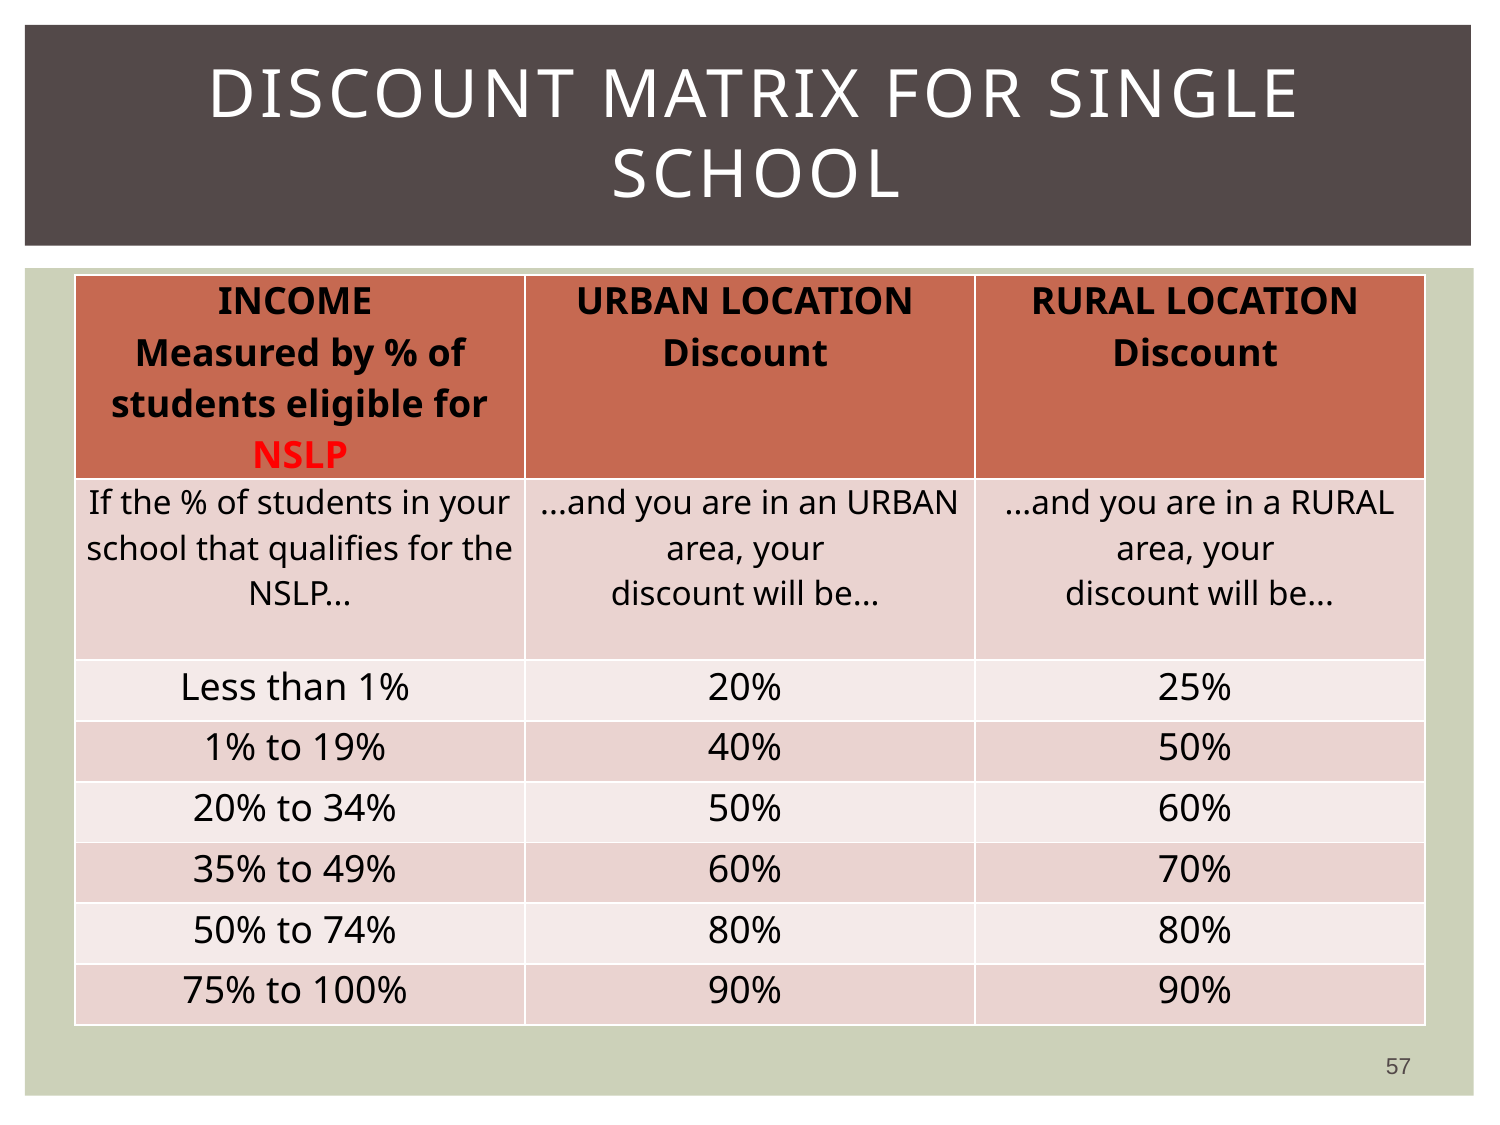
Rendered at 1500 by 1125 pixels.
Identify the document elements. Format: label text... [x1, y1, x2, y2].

slide_number 57 [1349, 1041, 1448, 1089]
table_cell 90% [976, 965, 1424, 1024]
table_cell 75% to 100% [76, 965, 524, 1024]
table_header URBAN LOCATION Discount [526, 276, 974, 478]
table_cell 20% [526, 661, 974, 720]
table_cell 25% [976, 661, 1424, 720]
table_cell 60% [976, 783, 1424, 842]
table_cell 70% [976, 843, 1424, 902]
table_cell 40% [526, 722, 974, 781]
table_header INCOME Measured by % of students eligible for NSLP [76, 276, 524, 478]
table_cell 50% [526, 783, 974, 842]
title Discount Matrix for Single School [75, 37, 1438, 225]
table_cell 20% to 34% [76, 783, 524, 842]
table_cell ...and you are in an URBAN area, your discount will be... [526, 480, 974, 659]
table_cell 80% [976, 904, 1424, 963]
table_cell 90% [526, 965, 974, 1024]
table_cell 50% [976, 722, 1424, 781]
table_cell 35% to 49% [76, 843, 524, 902]
table_cell 1% to 19% [76, 722, 524, 781]
table_cell If the % of students in your school that qualifies for the NSLP... [76, 480, 524, 659]
table_header RURAL LOCATION Discount [976, 276, 1424, 478]
table_cell 80% [526, 904, 974, 963]
table_cell 50% to 74% [76, 904, 524, 963]
table_cell 60% [526, 843, 974, 902]
table_cell ...and you are in a RURAL area, your discount will be... [976, 480, 1424, 659]
table_cell Less than 1% [76, 661, 524, 720]
